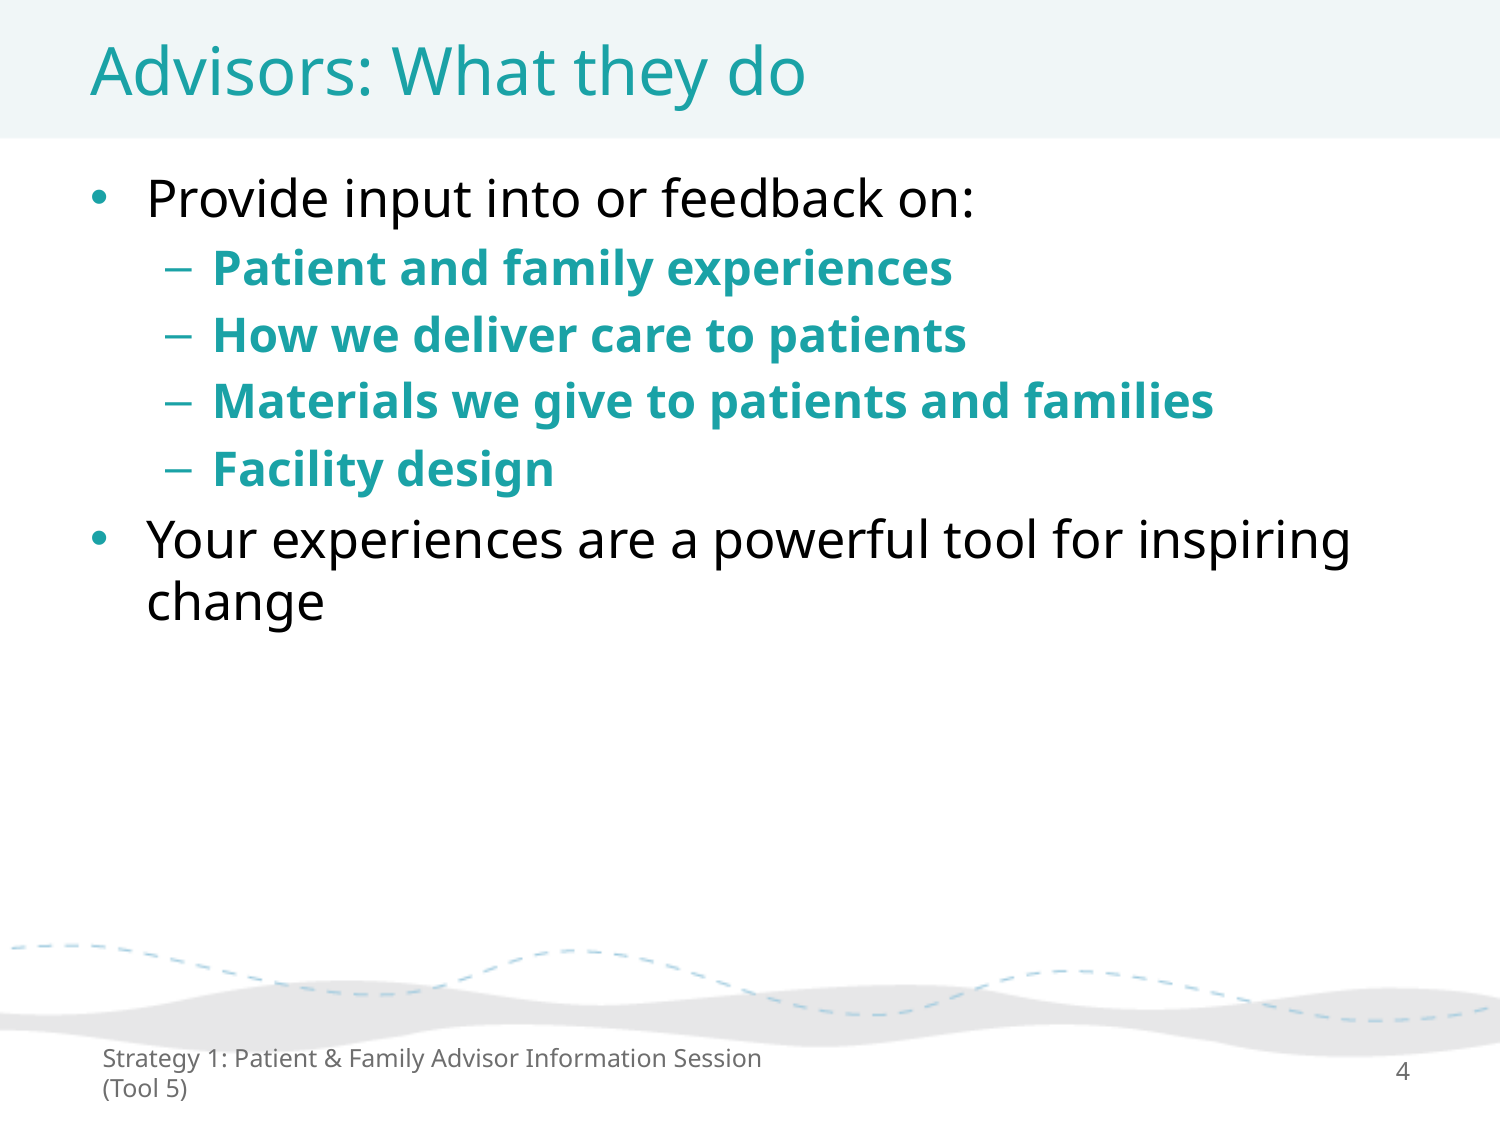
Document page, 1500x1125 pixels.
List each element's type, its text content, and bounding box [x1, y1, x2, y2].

footer Strategy 1: Patient & Family Advisor Information Session (Tool 5) [87, 1042, 825, 1103]
picture [0, 0, 1500, 1125]
title Advisors: What they do [75, 0, 1425, 138]
list Provide input into or feedback on: Patient and family experiences How we deliver care to patients Materials we give to patients and families Facility design Your experiences are a powerful tool for inspiring change [75, 157, 1425, 900]
slide_number 4 [1074, 1042, 1425, 1103]
